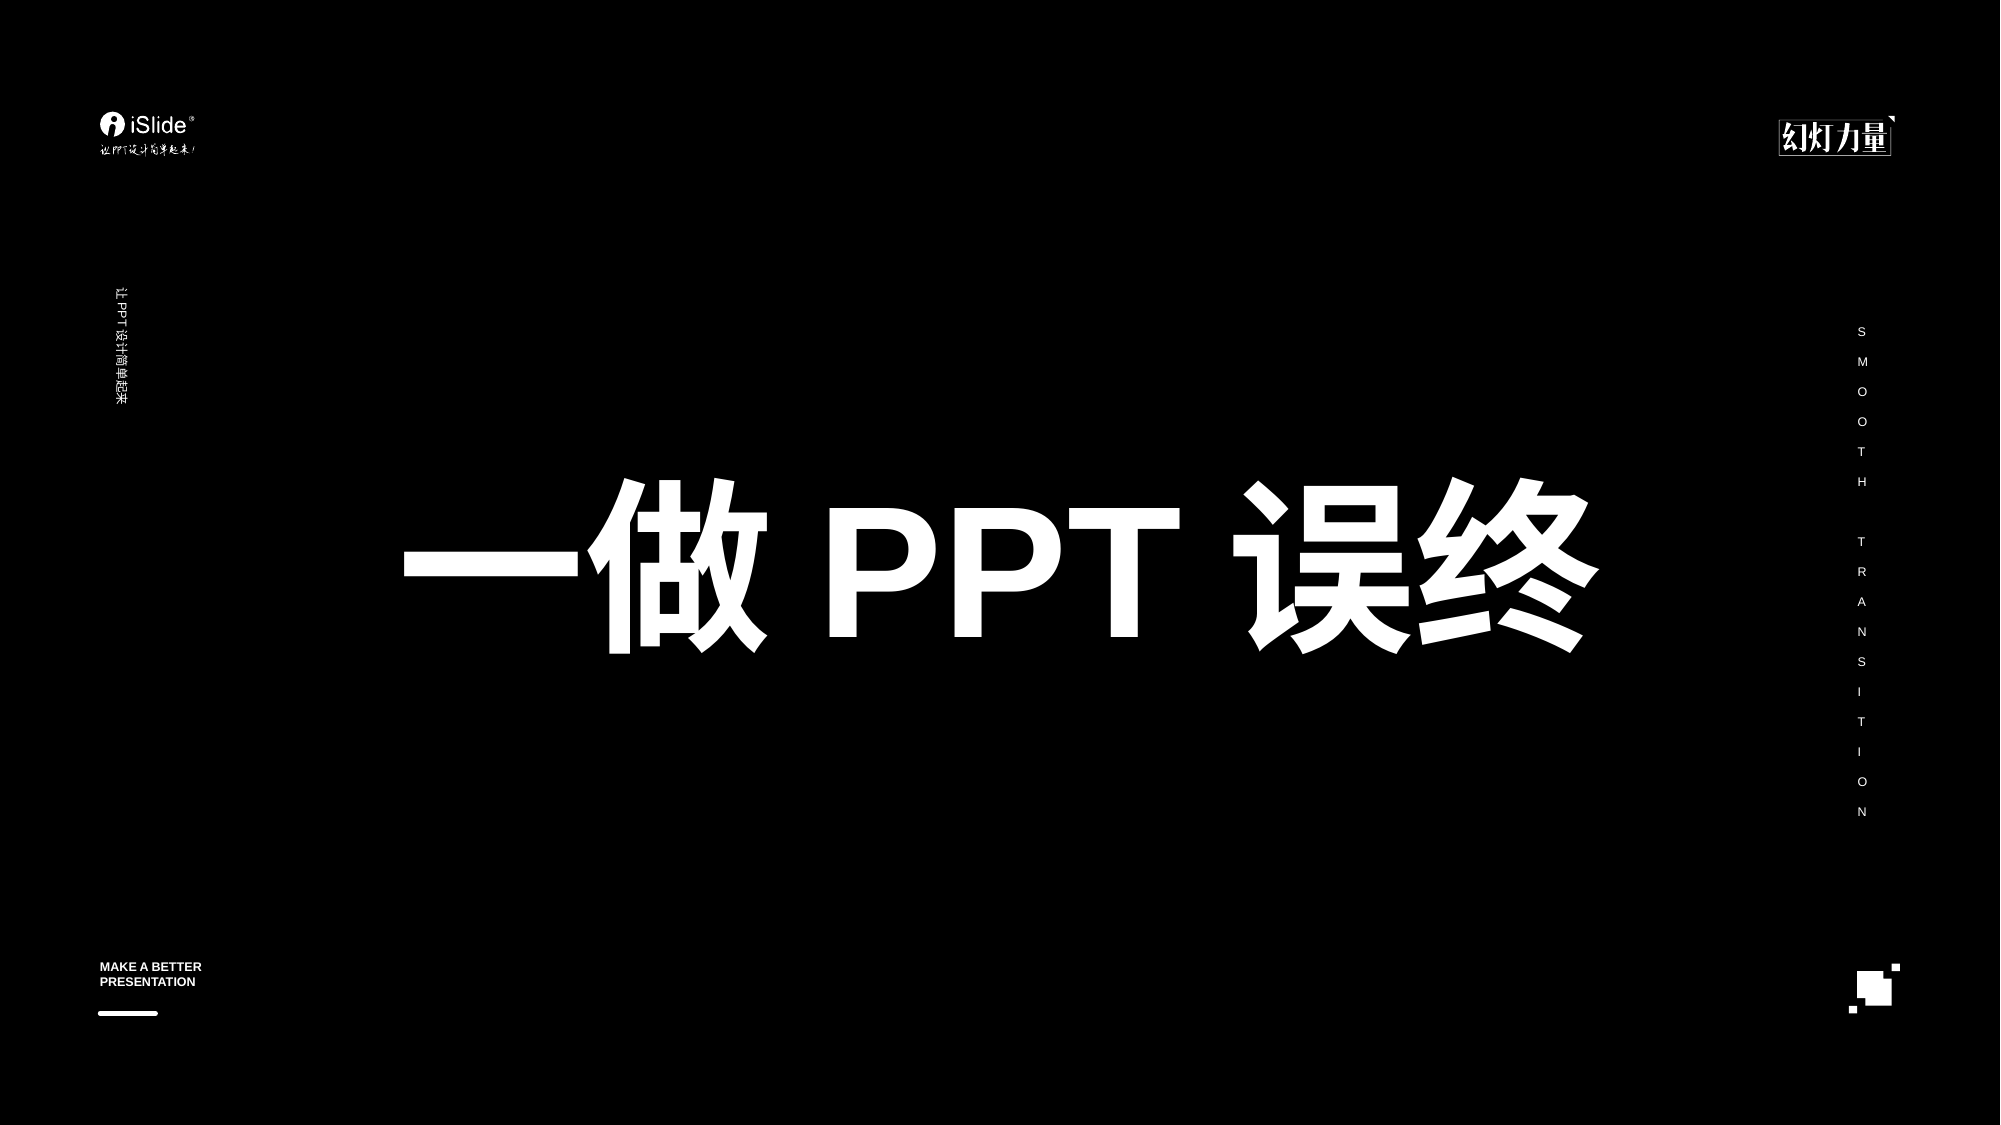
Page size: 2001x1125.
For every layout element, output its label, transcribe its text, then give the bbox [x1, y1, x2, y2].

text_box 一做PPT误终 [211, 405, 1788, 719]
